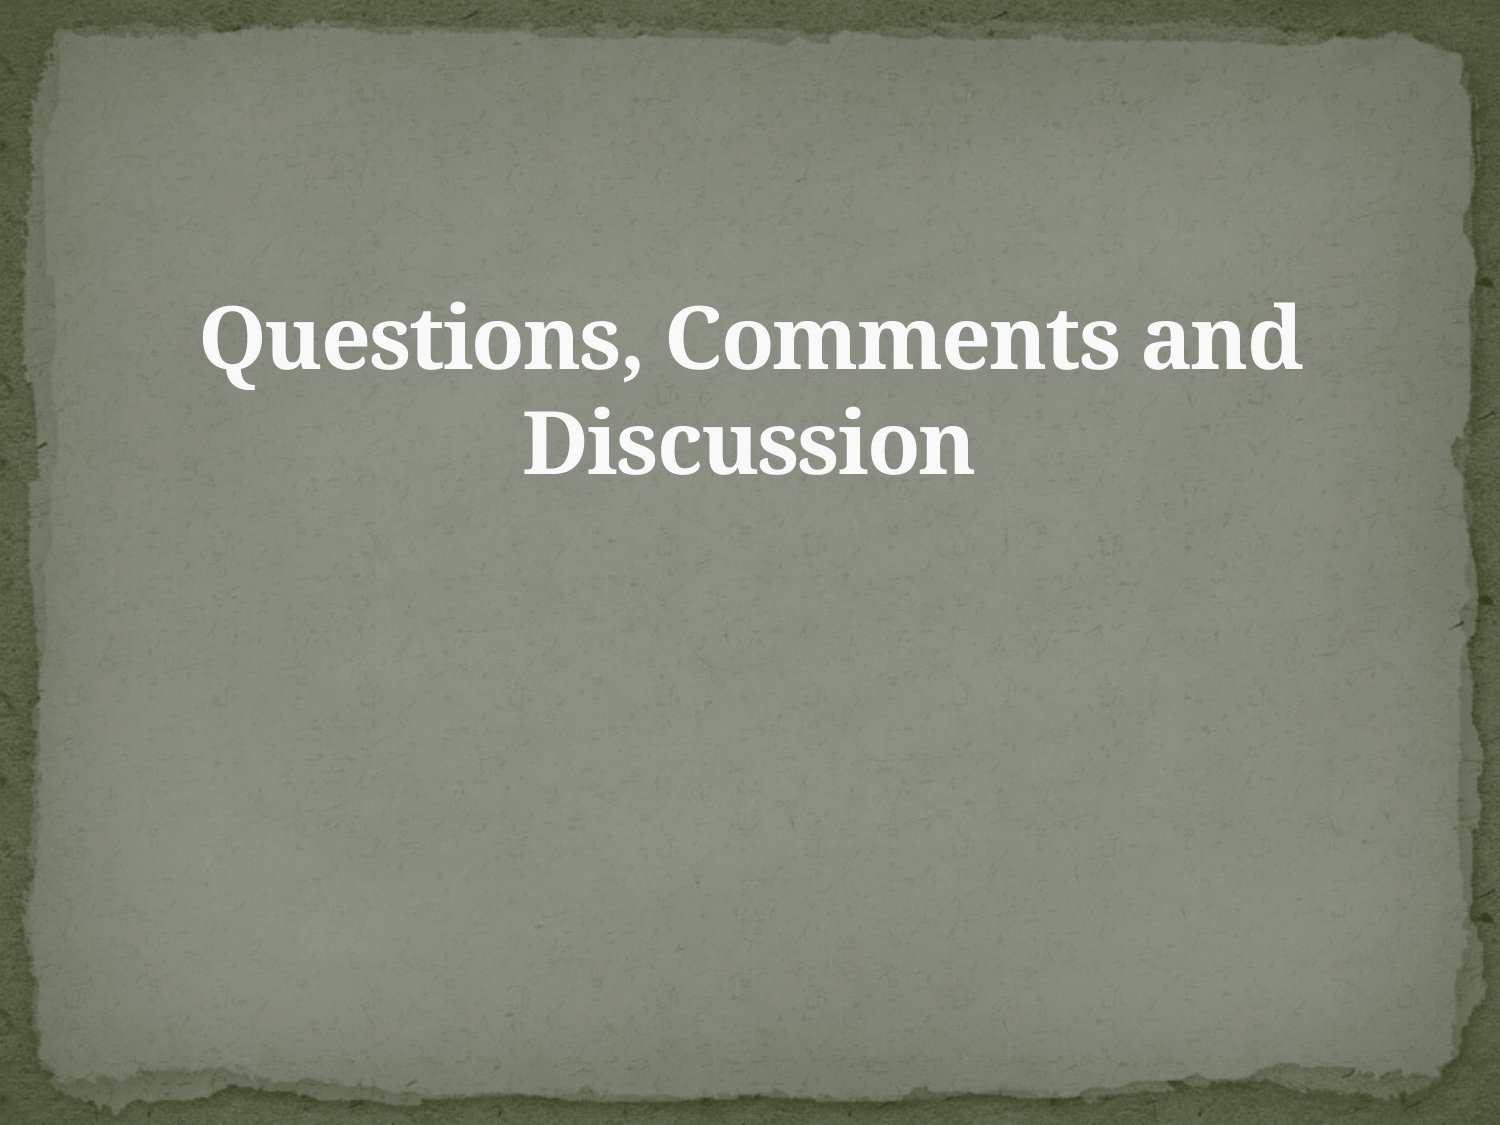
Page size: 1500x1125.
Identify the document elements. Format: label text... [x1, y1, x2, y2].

title Questions, Comments and Discussion [74, 24, 1425, 750]
